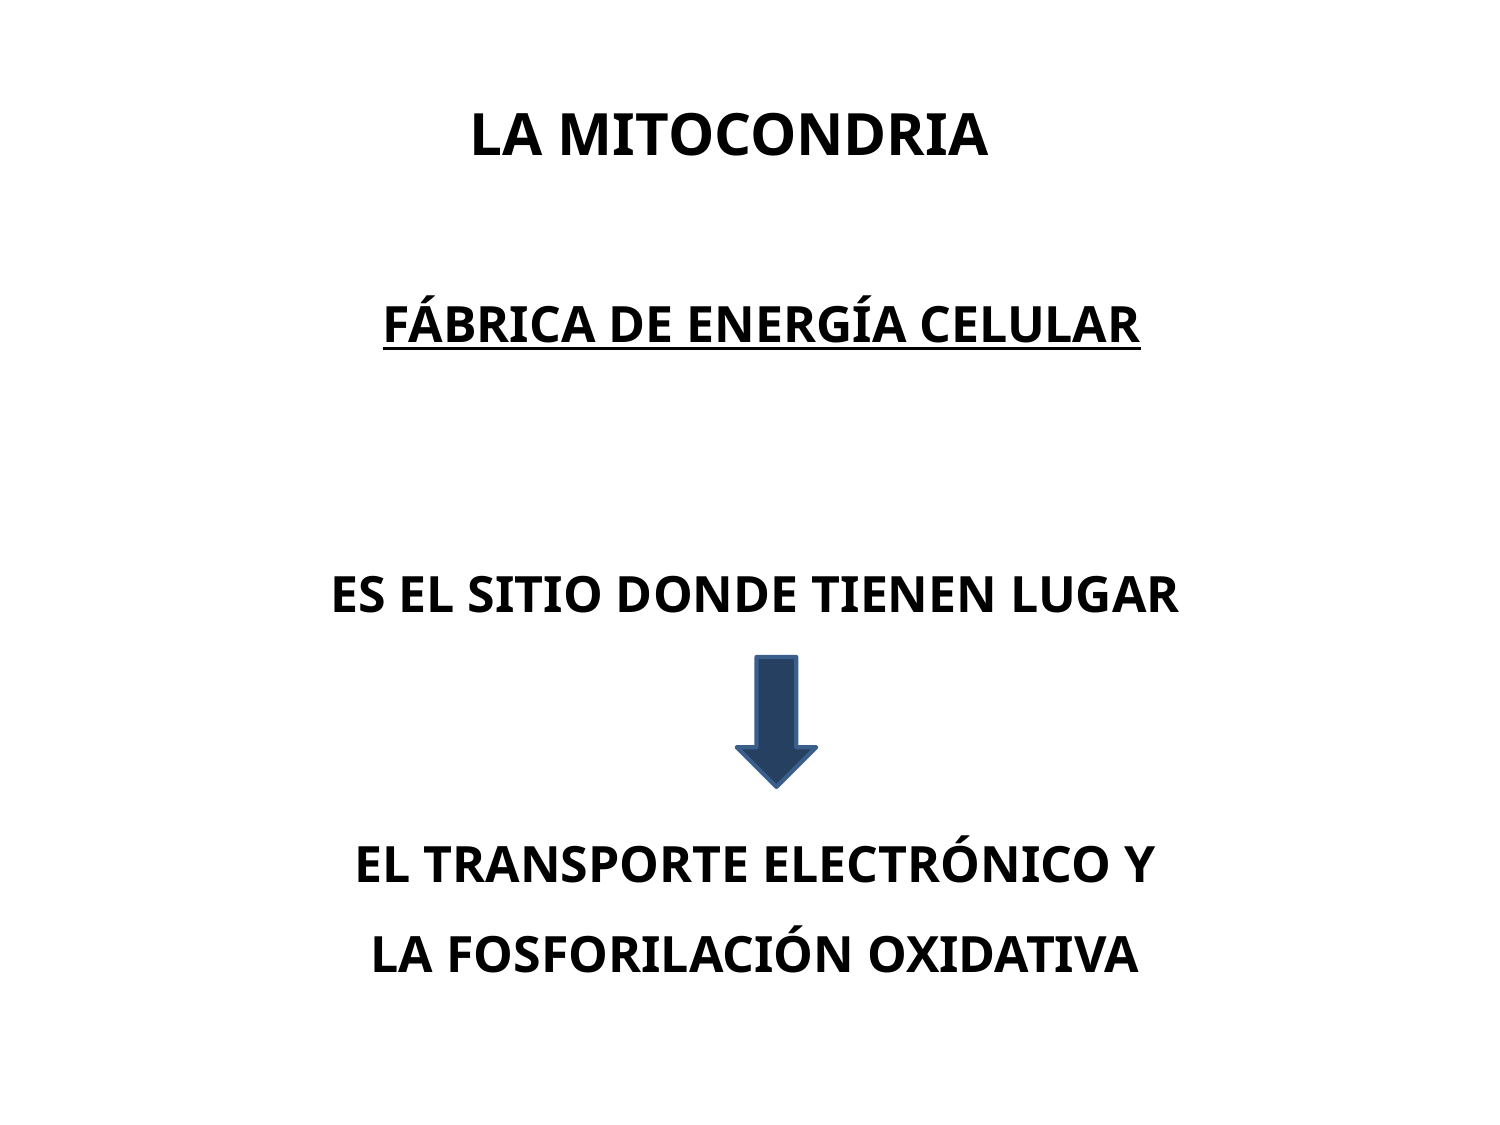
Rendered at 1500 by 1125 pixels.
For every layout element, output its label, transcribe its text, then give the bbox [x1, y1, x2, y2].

text_box [734, 654, 819, 790]
text_box LA MITOCONDRIA [454, 90, 1019, 175]
text_box FÁBRICA DE ENERGÍA CELULAR ES EL SITIO DONDE TIENEN LUGAR EL TRANSPORTE ELECTRÓNICO Y LA FOSFORILACIÓN OXIDATIVA [135, 255, 1388, 1081]
